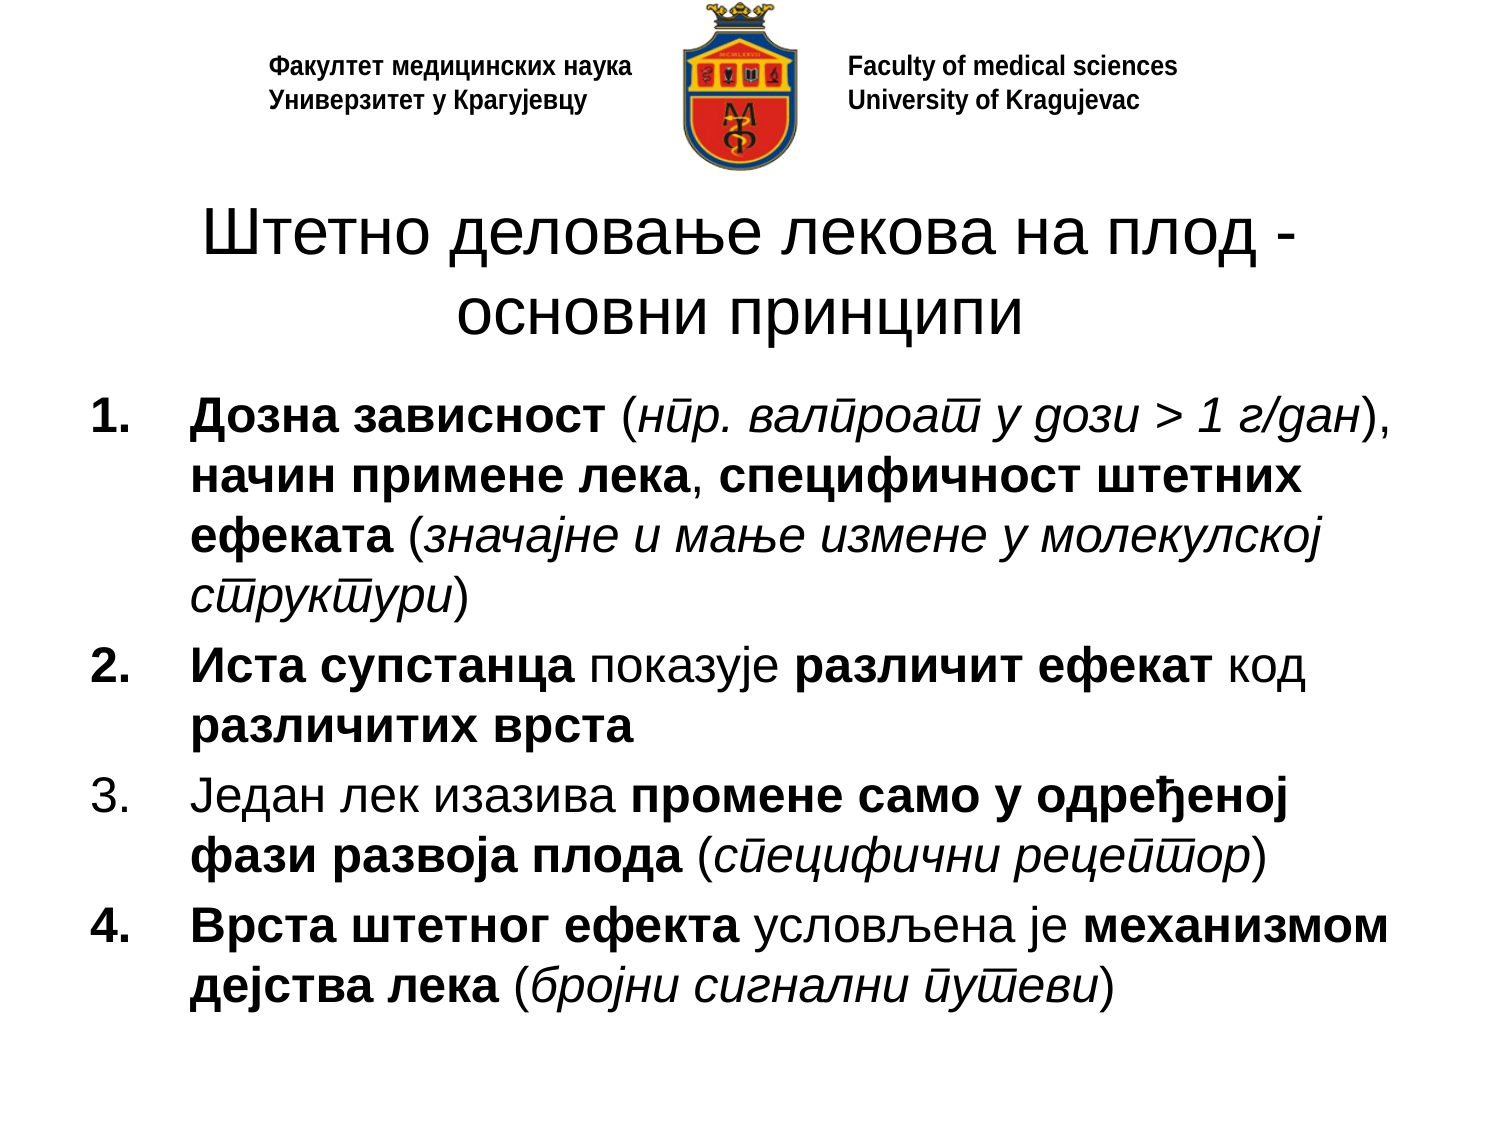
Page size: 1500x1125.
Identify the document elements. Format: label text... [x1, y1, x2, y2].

list Дозна зависност (нпр. валпроат у дози > 1 г/дан), начин примене лека, специфичност штетних ефеката (значајне и мање измене у молекулској структури) Иста супстанца показује различит ефекат код различитих врста Један лек изазива промене само у одређеној фази развоја плода (специфични рецептор) Врста штетног ефекта условљена је механизмом дејства лека (бројни сигнални путеви) [74, 374, 1426, 1118]
title Штетно деловање лекова на плод - основни принципи [74, 173, 1426, 362]
